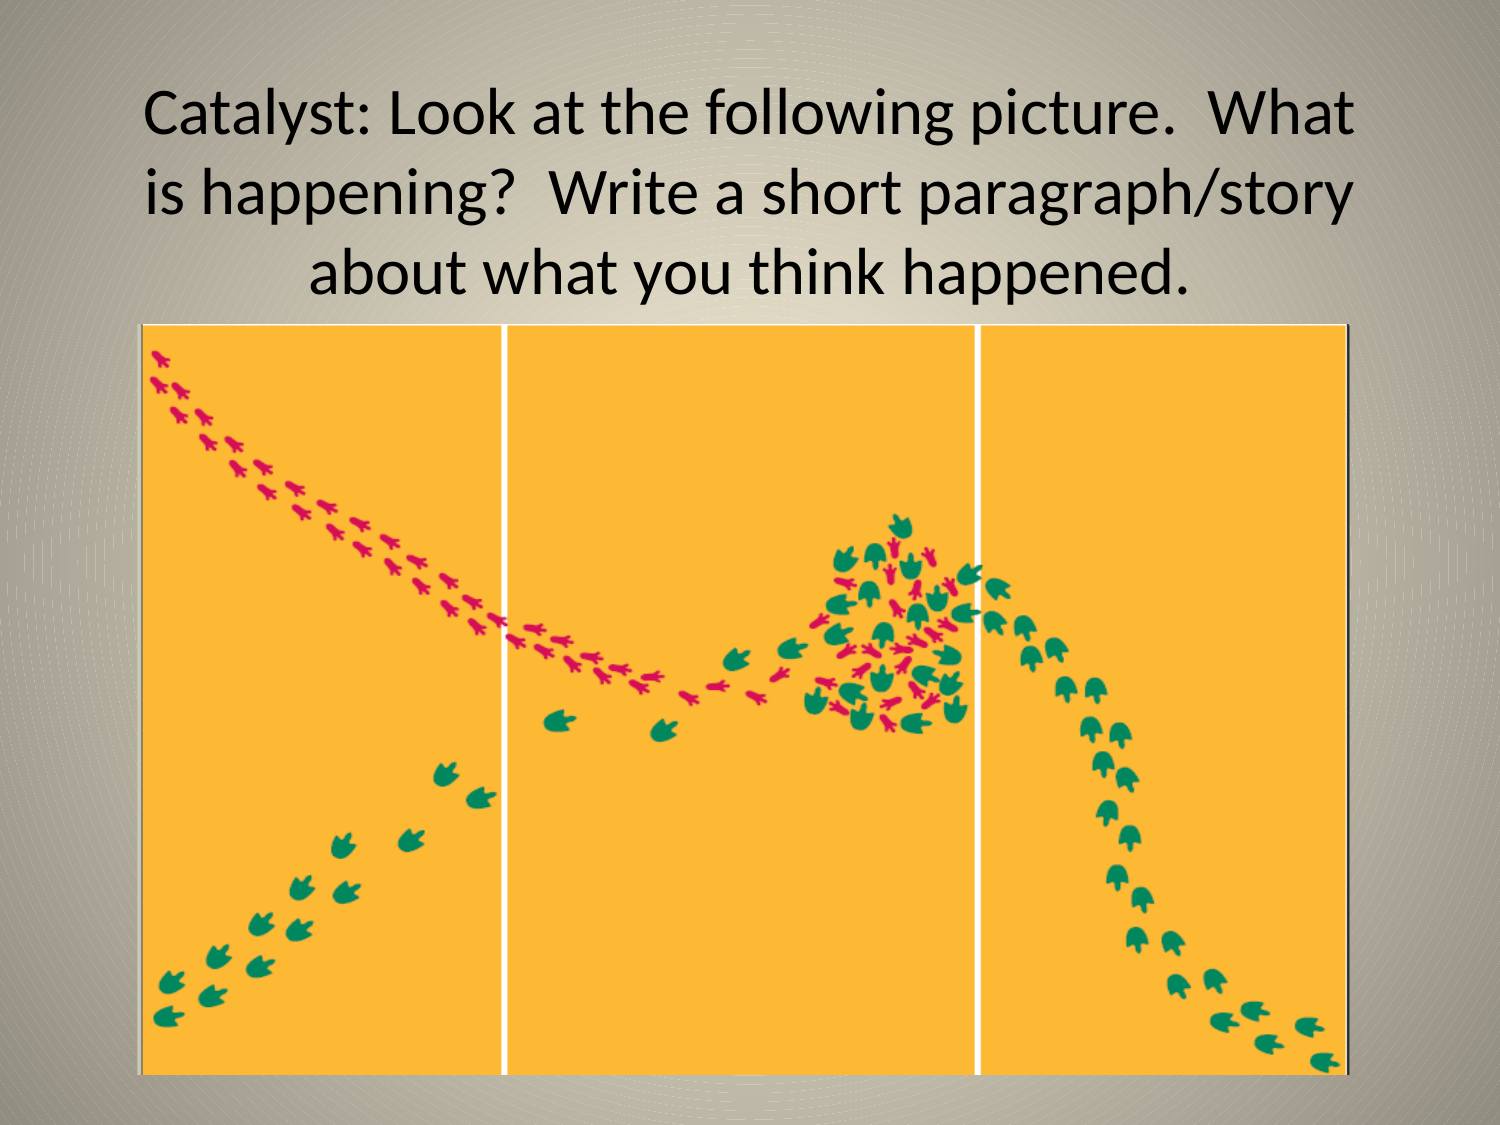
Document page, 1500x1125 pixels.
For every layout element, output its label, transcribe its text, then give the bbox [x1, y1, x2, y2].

title Catalyst: Look at the following picture. What is happening? Write a short paragraph/story about what you think happened. [112, 0, 1388, 375]
picture [137, 324, 1351, 1076]
